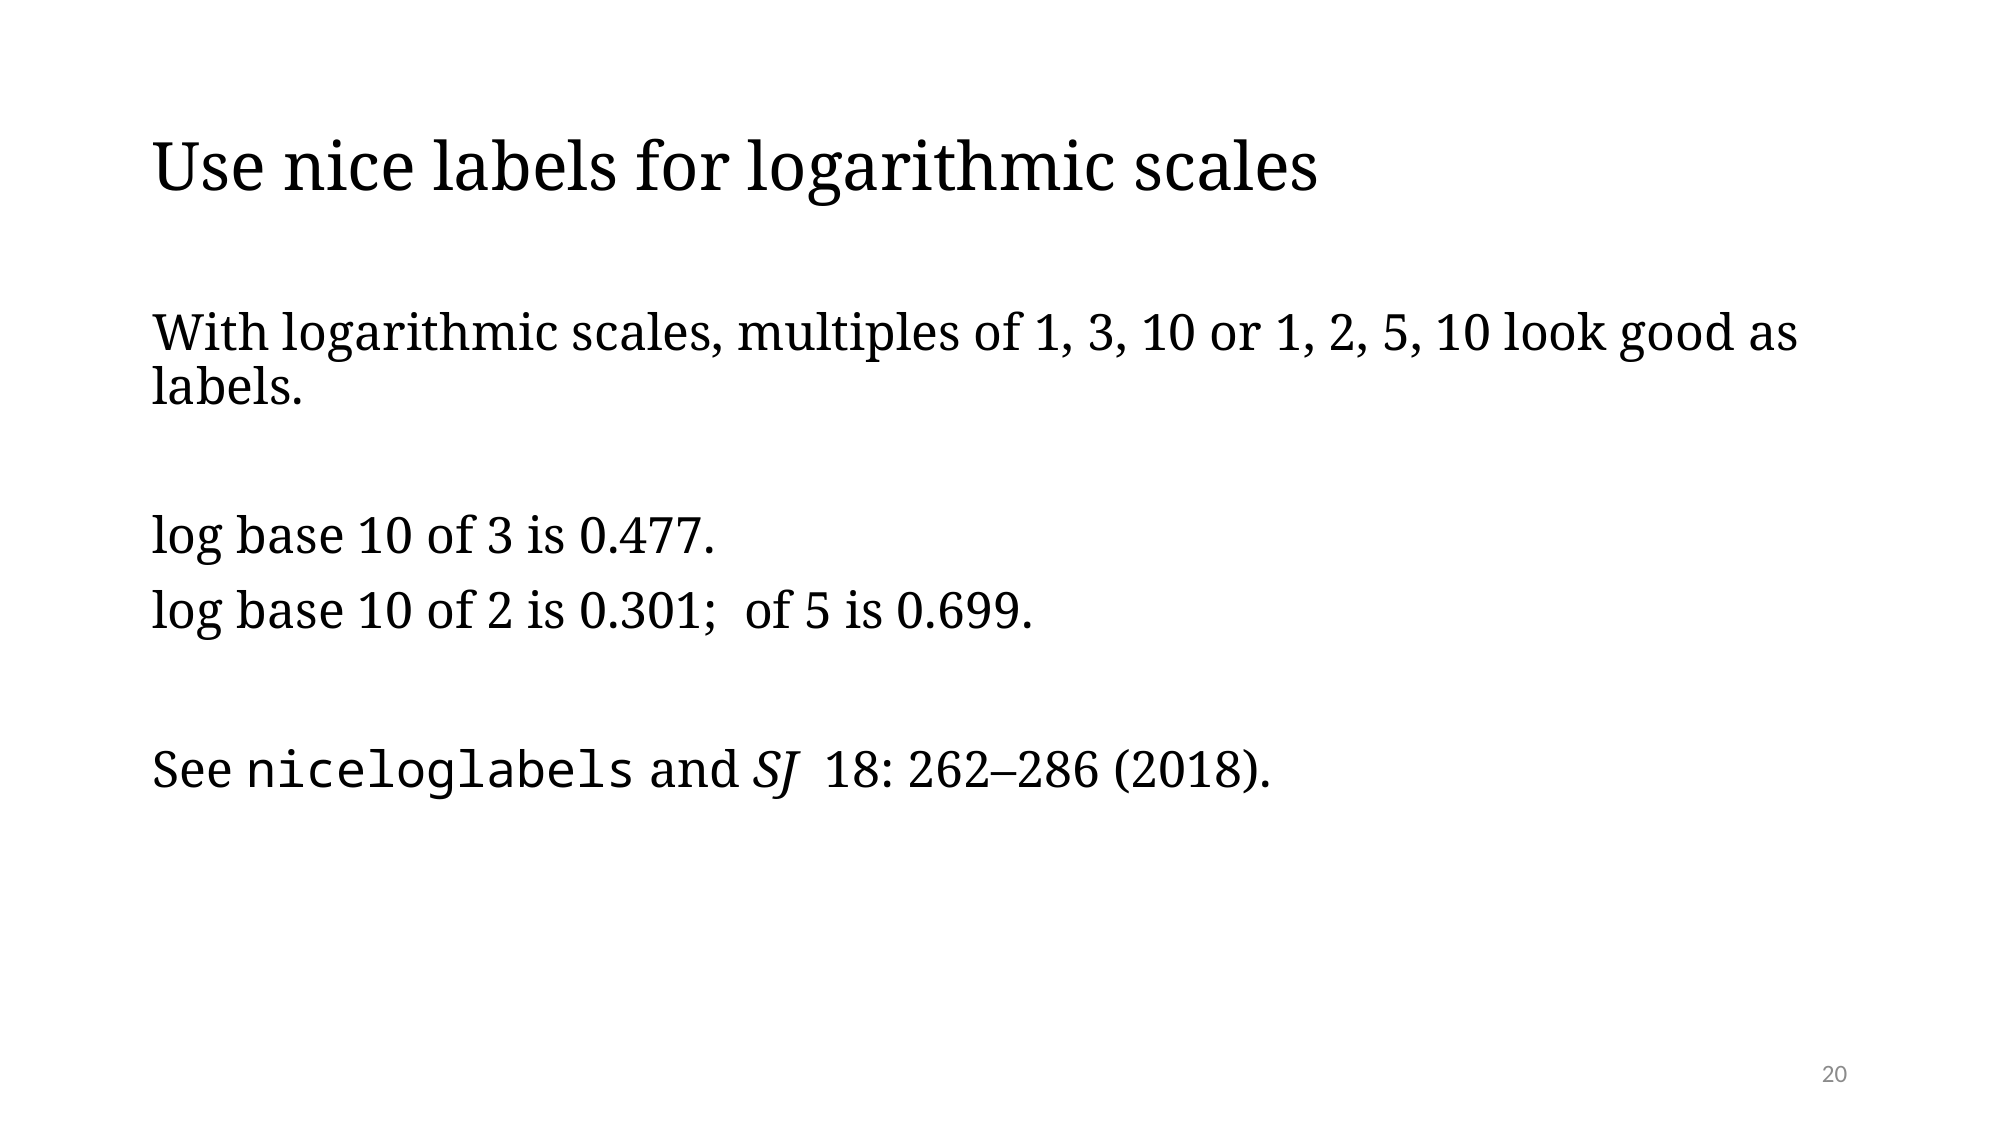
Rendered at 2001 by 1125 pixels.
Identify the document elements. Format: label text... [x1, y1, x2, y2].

slide_number 20 [1412, 1042, 1863, 1103]
title Use nice labels for logarithmic scales [137, 59, 1863, 278]
list With logarithmic scales, multiples of 1, 3, 10 or 1, 2, 5, 10 look good as labels. log base 10 of 3 is 0.477. log base 10 of 2 is 0.301; of 5 is 0.699. See niceloglabels and SJ 18: 262–286 (2018). [137, 299, 1863, 1014]
